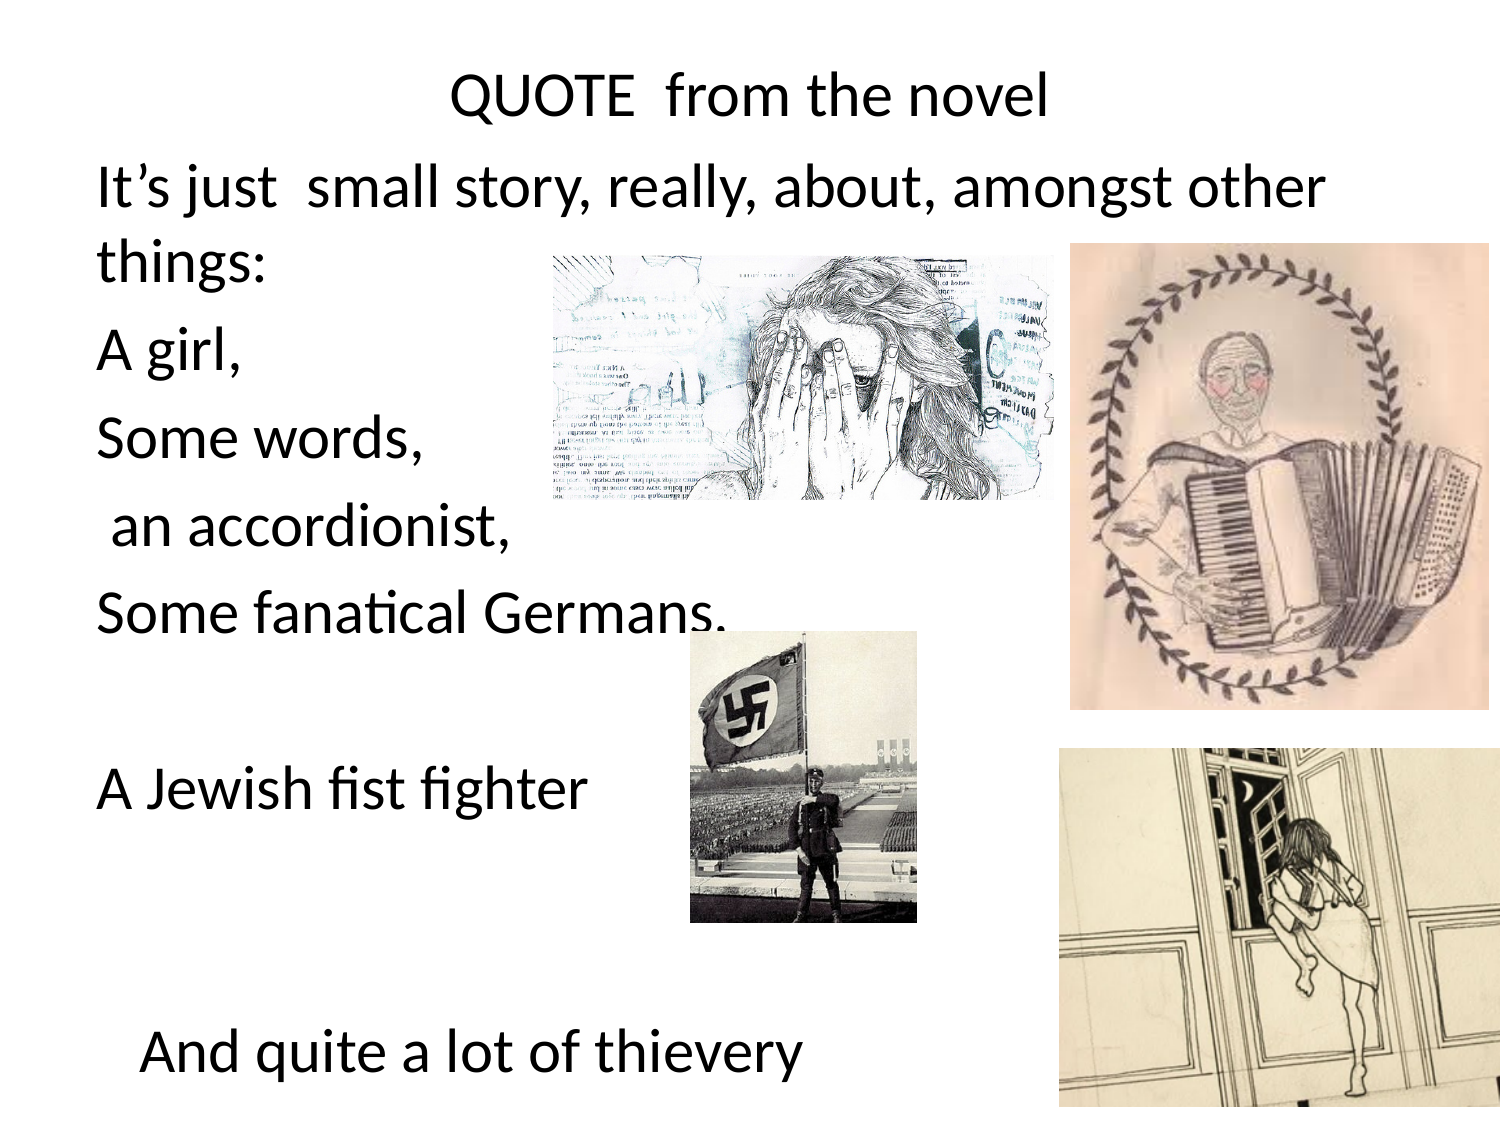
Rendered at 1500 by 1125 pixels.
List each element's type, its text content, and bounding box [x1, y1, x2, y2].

picture [690, 631, 917, 923]
picture [1070, 243, 1489, 710]
picture [1058, 748, 1500, 1107]
title QUOTE from the novel [75, 45, 1425, 138]
list It’s just small story, really, about, amongst other things: A girl, Some words, an accordionist, Some fanatical Germans, A Jewish fist fighter And quite a lot of thievery [81, 137, 1432, 1094]
picture [553, 255, 1054, 501]
